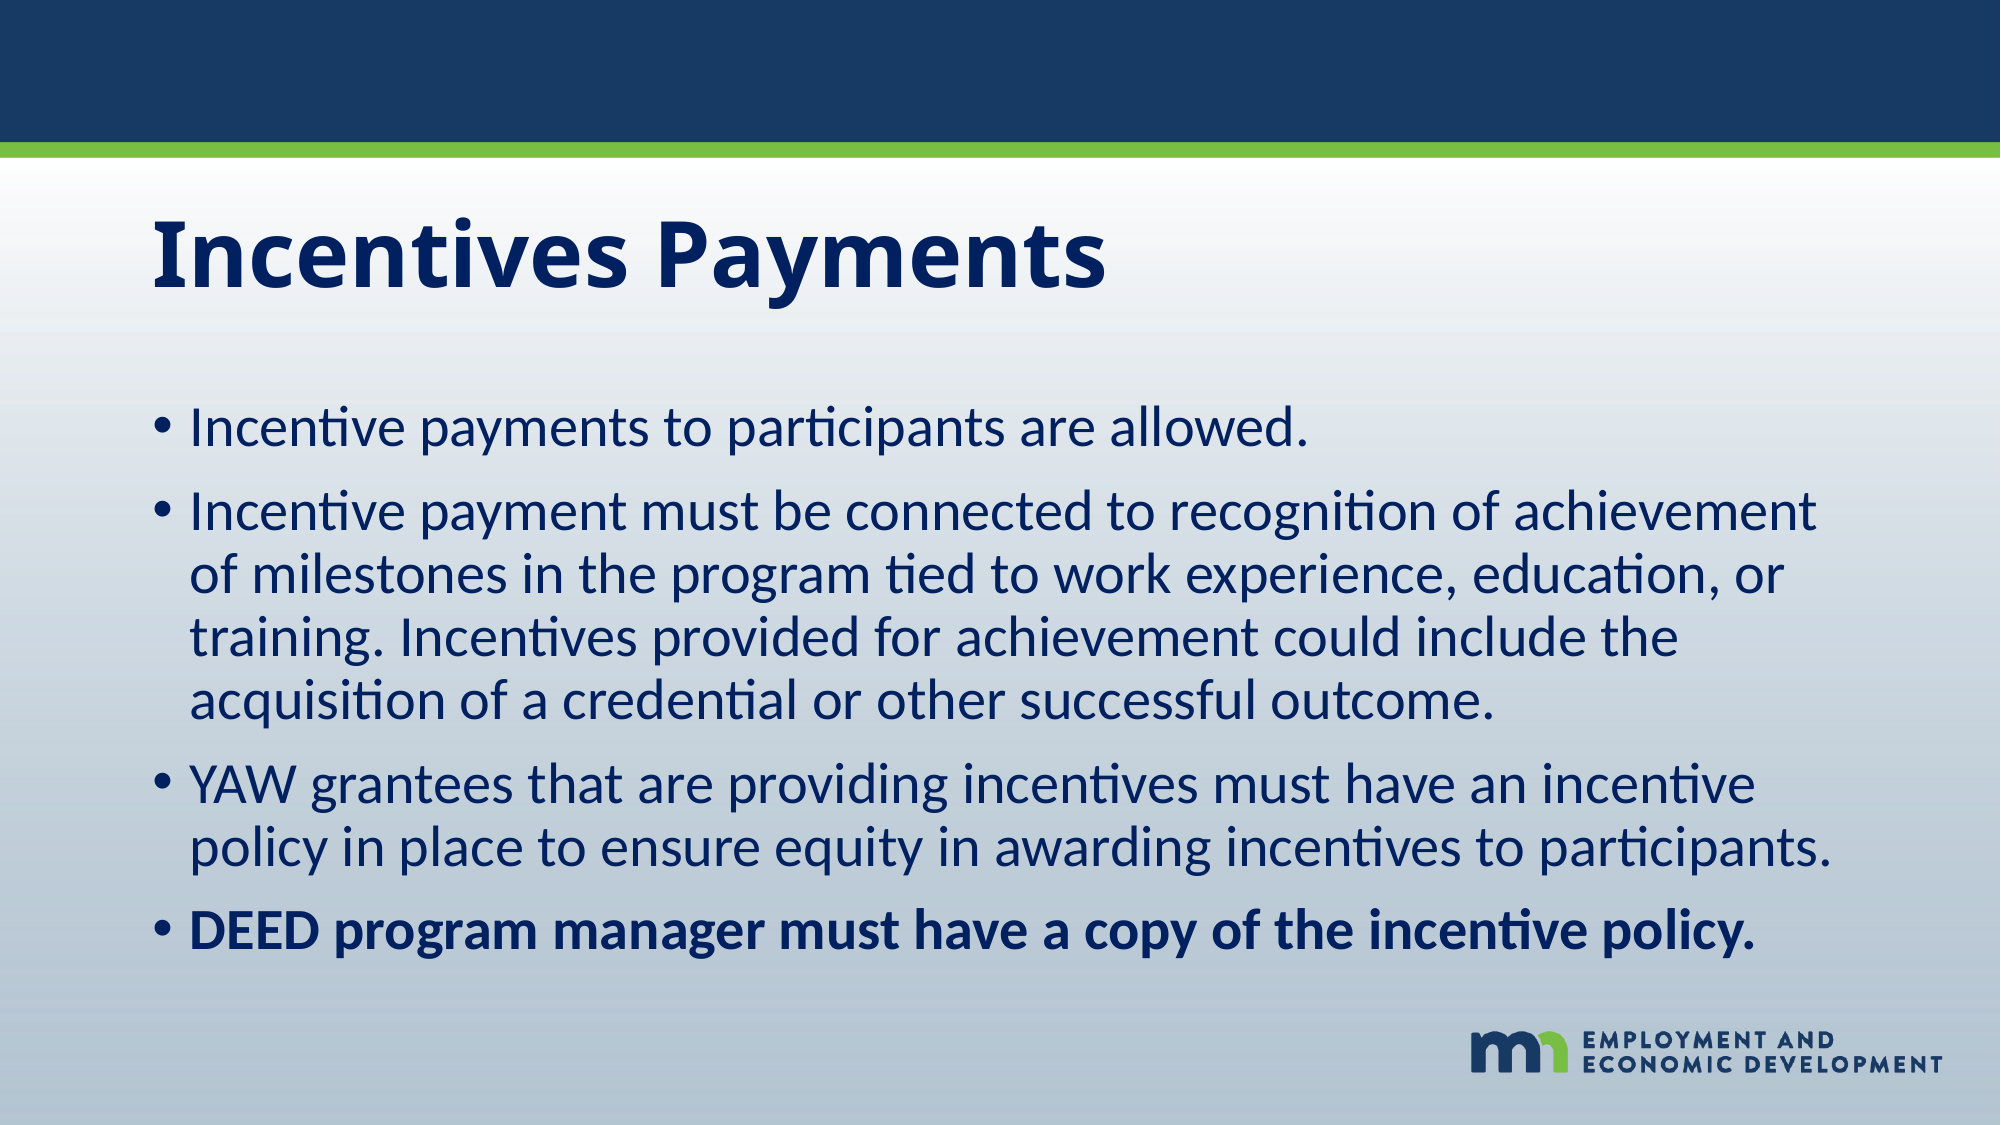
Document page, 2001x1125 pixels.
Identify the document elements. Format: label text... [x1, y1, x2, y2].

picture [0, 0, 2000, 1125]
title Incentives Payments [137, 149, 1863, 367]
list Incentive payments to participants are allowed. Incentive payment must be connected to recognition of achievement of milestones in the program tied to work experience, education, or training. Incentives provided for achievement could include the acquisition of a credential or other successful outcome. YAW grantees that are providing incentives must have an incentive policy in place to ensure equity in awarding incentives to participants. DEED program manager must have a copy of the incentive policy. [137, 388, 1863, 1103]
